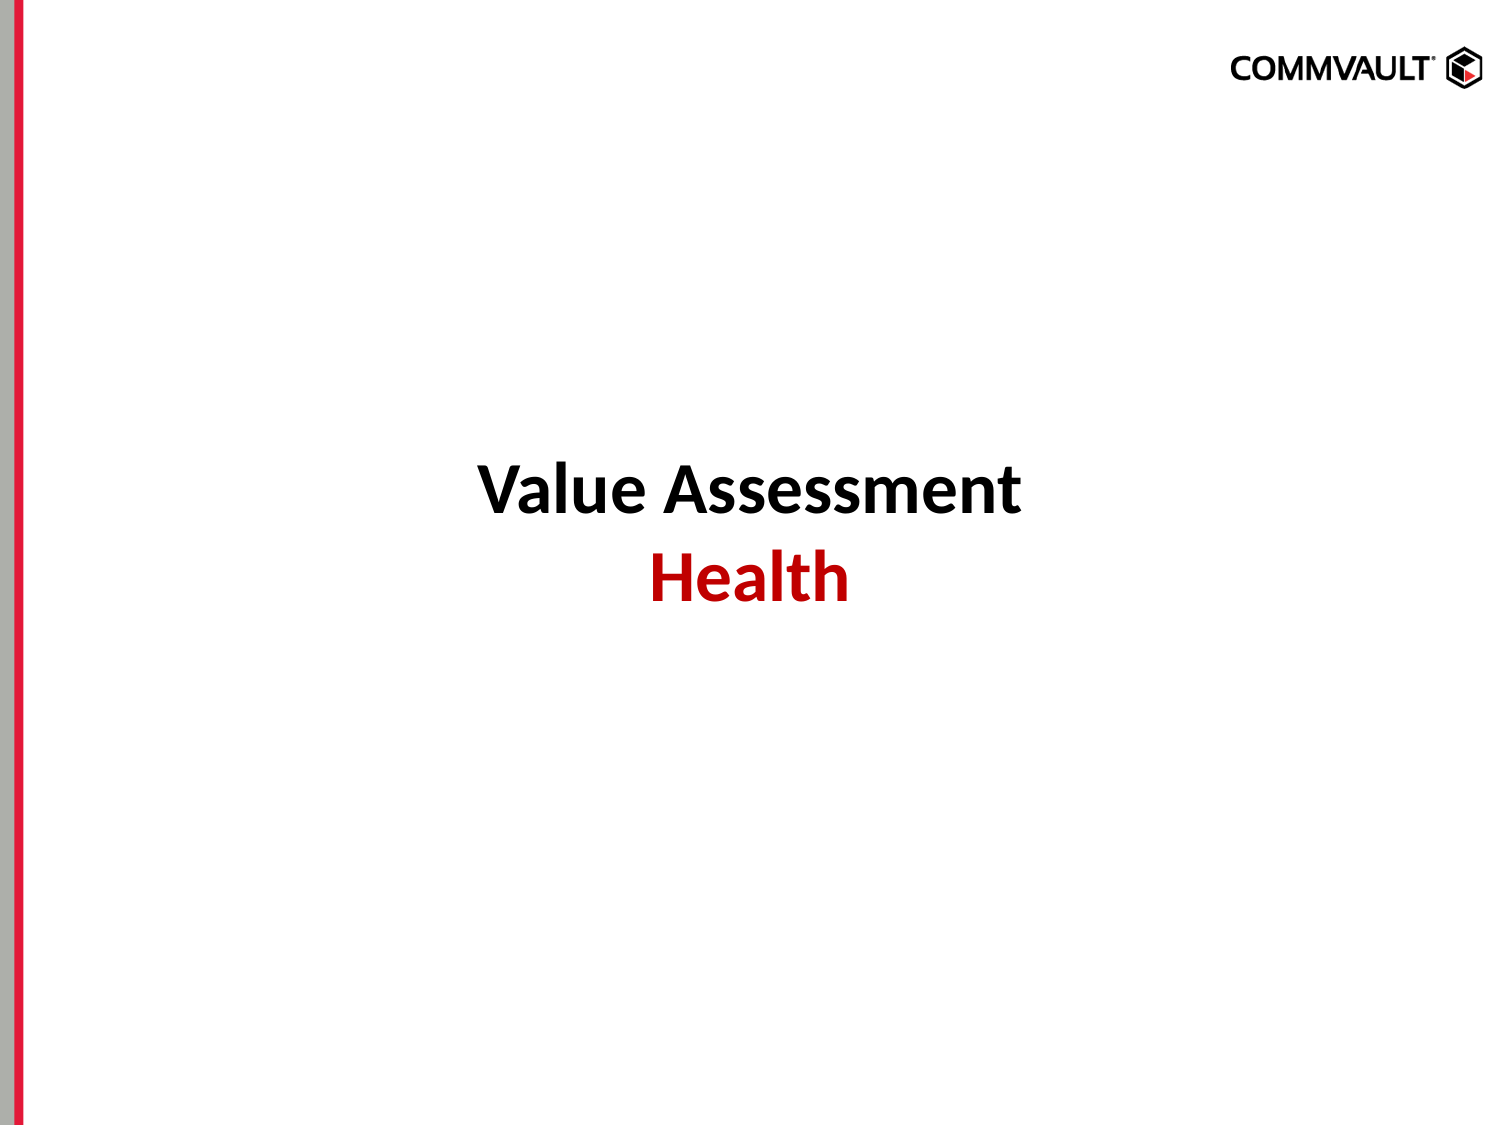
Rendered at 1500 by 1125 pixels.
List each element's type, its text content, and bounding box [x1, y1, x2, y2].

picture [1231, 46, 1483, 89]
title Value Assessment Health [155, 431, 1346, 624]
